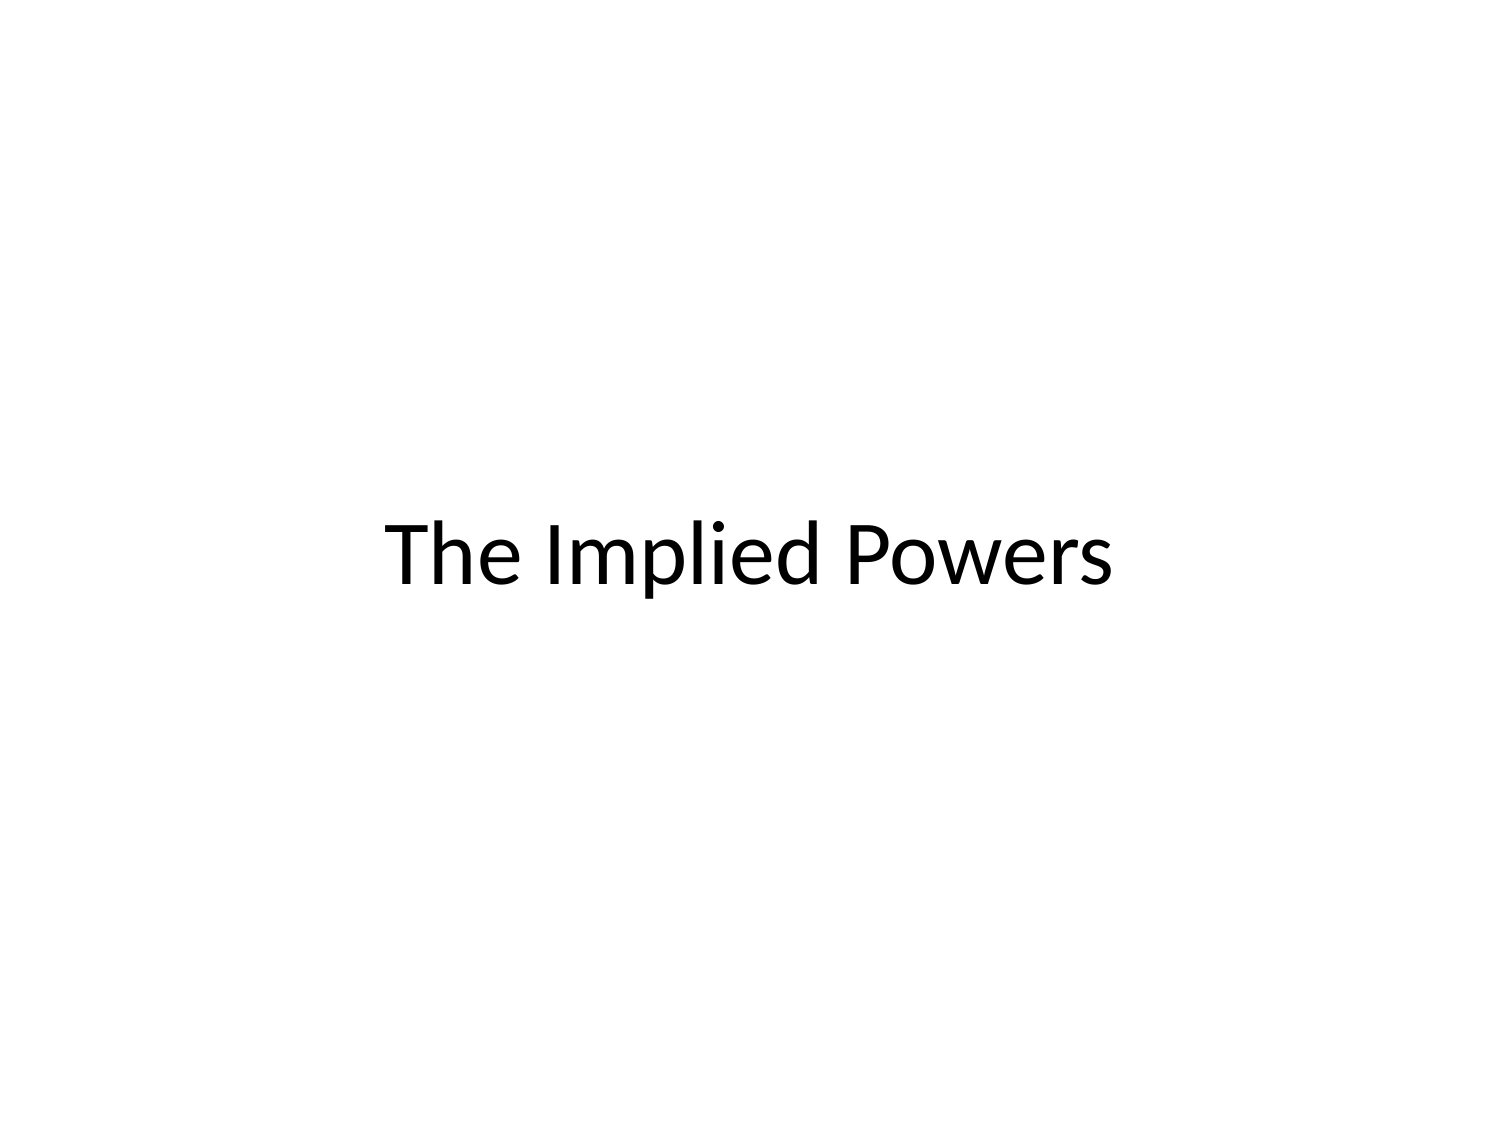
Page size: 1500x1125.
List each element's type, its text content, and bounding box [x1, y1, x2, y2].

title The Implied Powers [74, 44, 1426, 1051]
